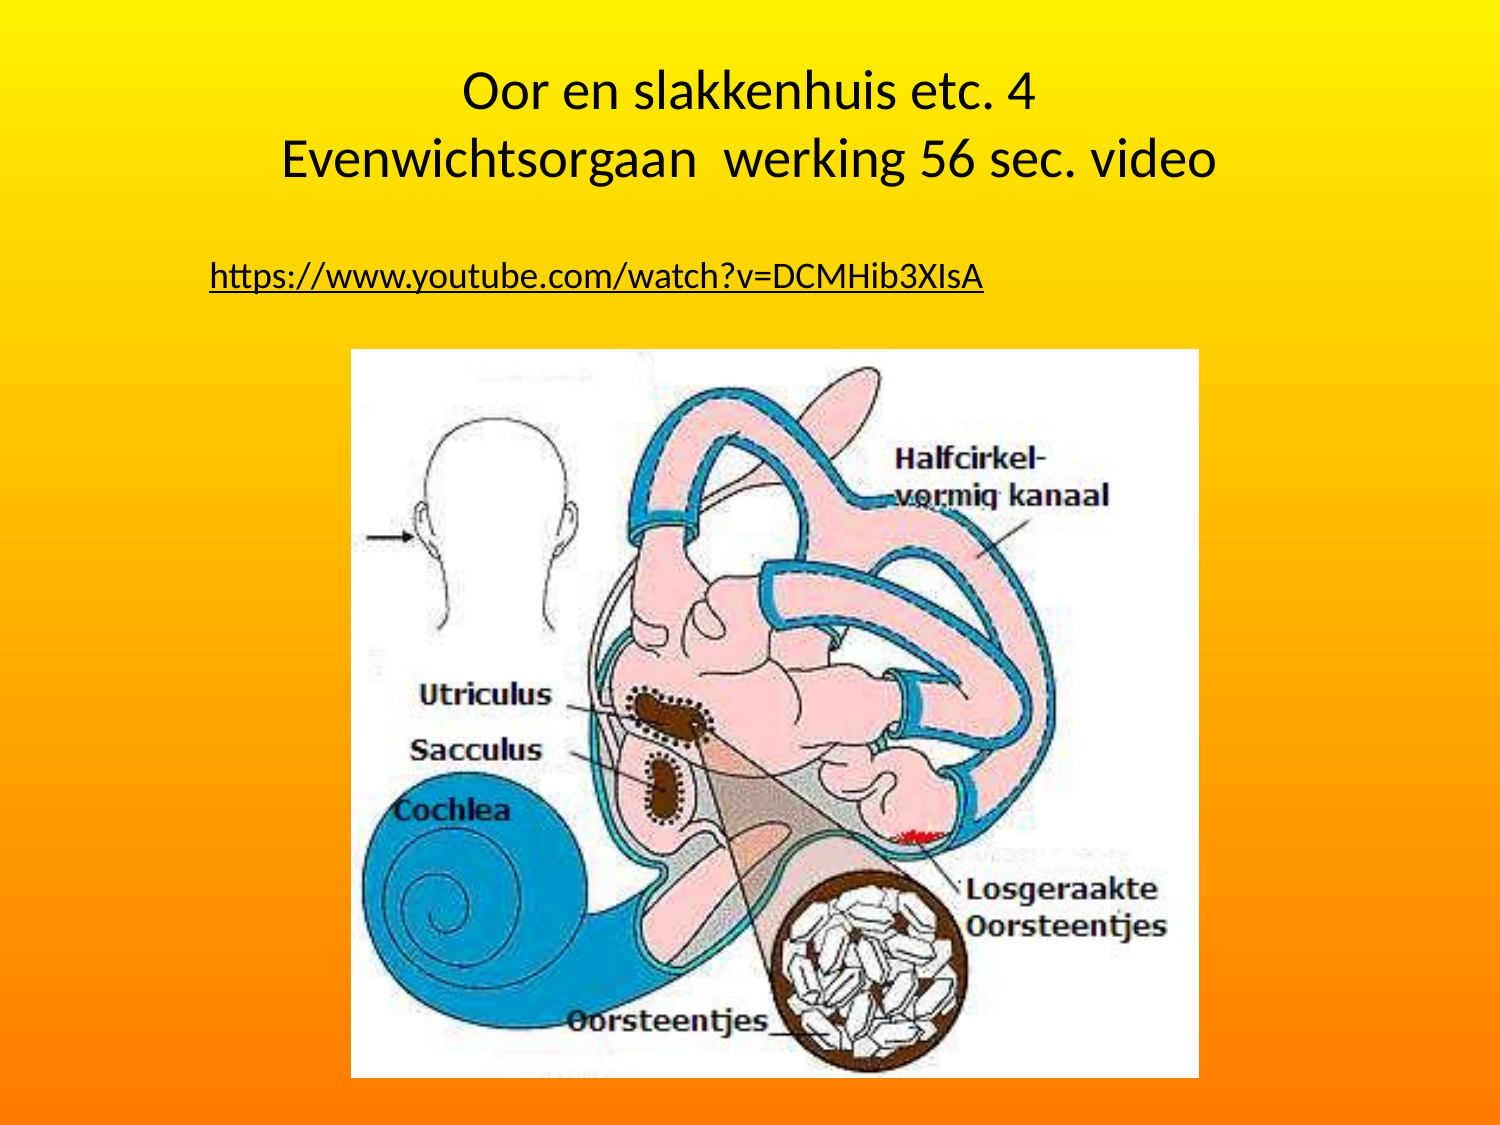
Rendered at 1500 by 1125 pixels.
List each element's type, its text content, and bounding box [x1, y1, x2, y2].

text_box https://www.youtube.com/watch?v=DCMHib3XIsA [194, 243, 1235, 304]
title Oor en slakkenhuis etc. 4 Evenwichtsorgaan werking 56 sec. video [75, 45, 1425, 197]
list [350, 349, 1200, 1078]
